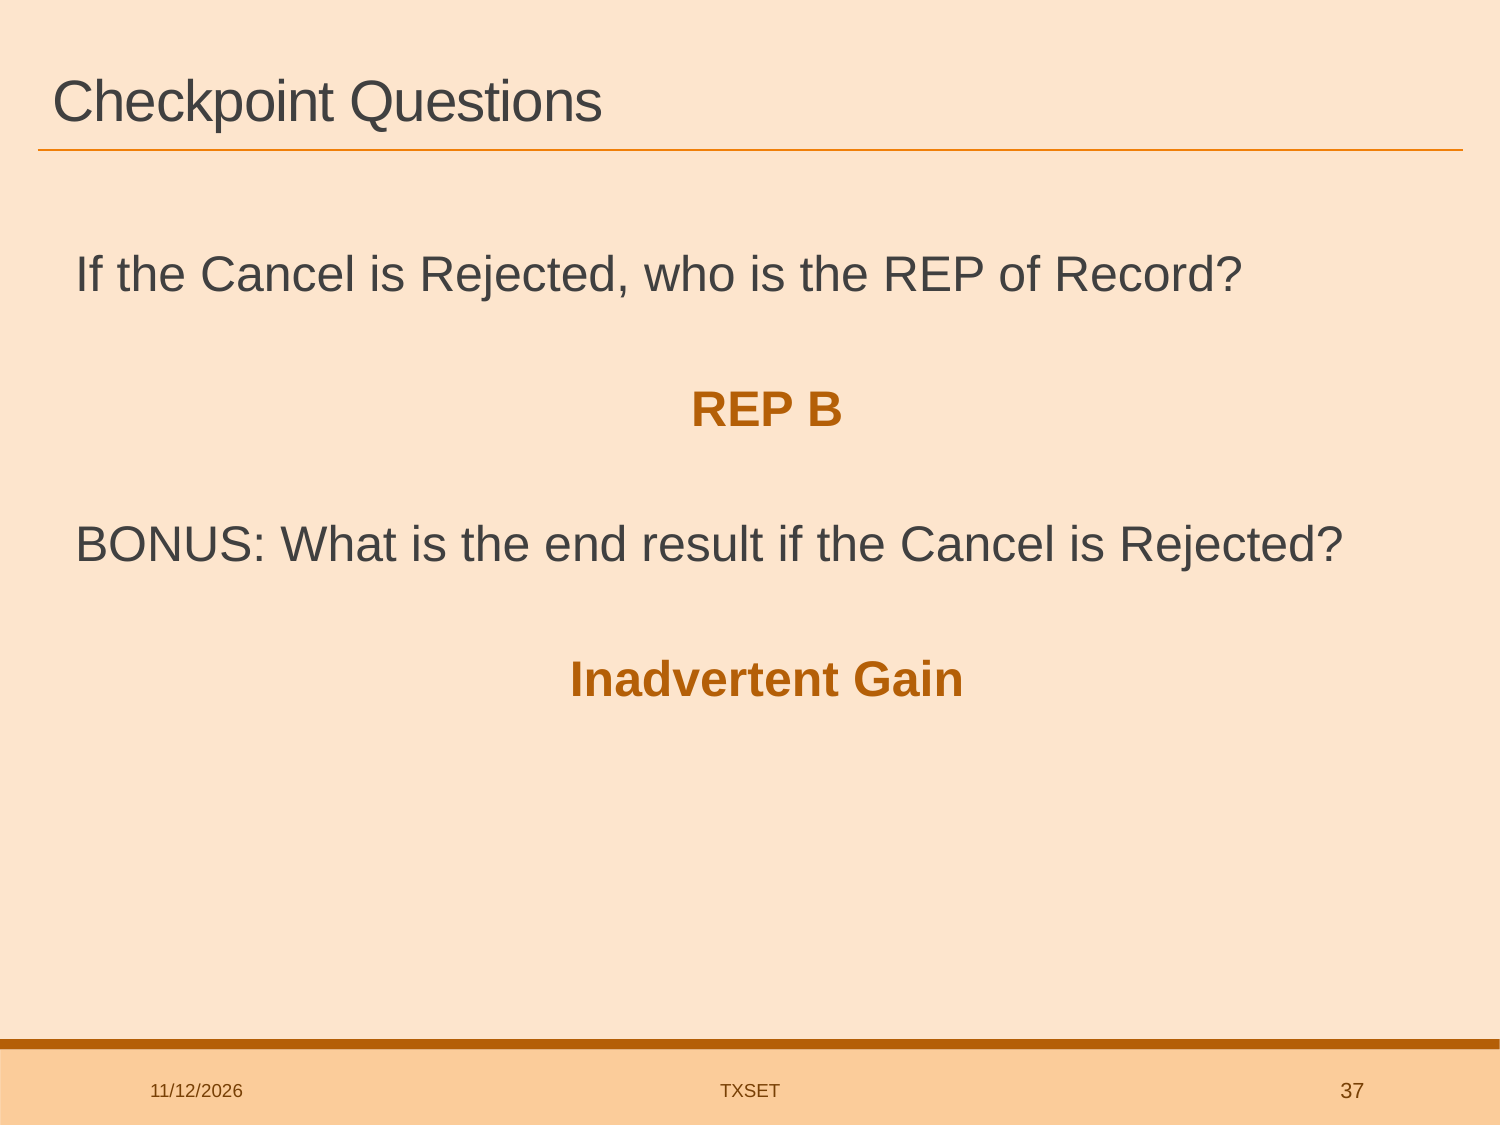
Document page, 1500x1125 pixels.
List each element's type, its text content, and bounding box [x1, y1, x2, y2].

list If the Cancel is Rejected, who is the REP of Record? REP B BONUS: What is the end result if the Cancel is Rejected? Inadvertent Gain [75, 233, 1460, 737]
title Checkpoint Questions [37, 37, 1275, 141]
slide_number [135, 1059, 440, 1120]
footer TxSET [453, 1059, 1047, 1120]
slide_number 37 [1218, 1059, 1380, 1120]
